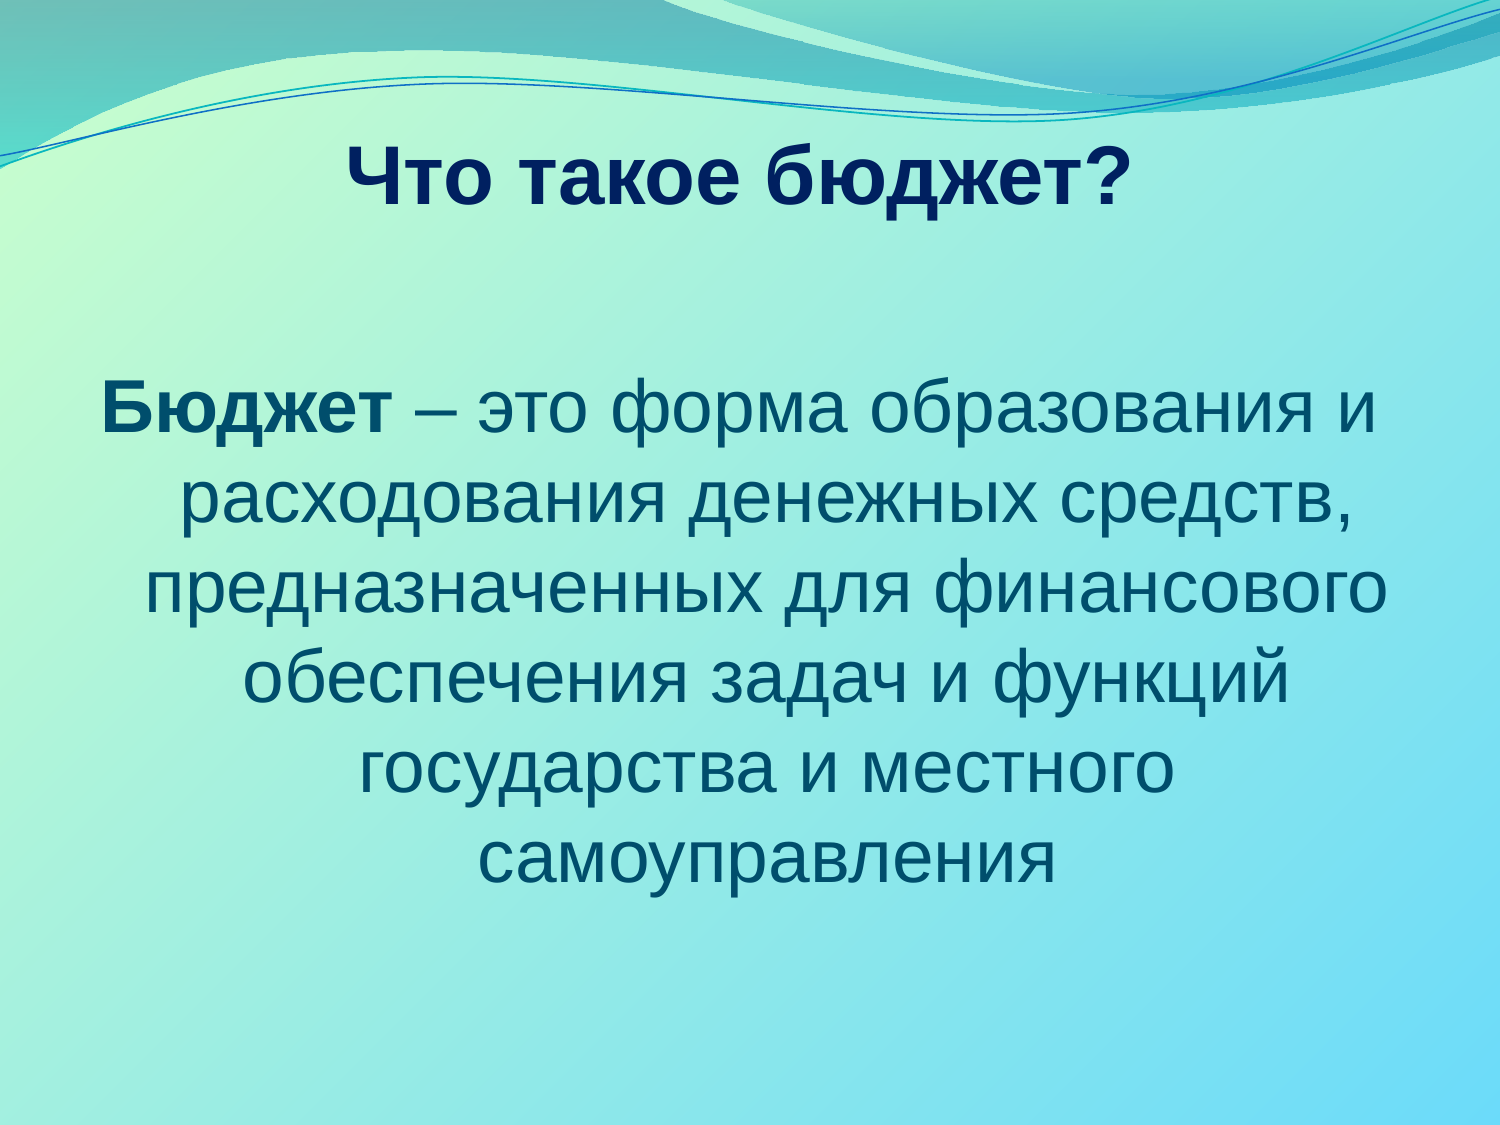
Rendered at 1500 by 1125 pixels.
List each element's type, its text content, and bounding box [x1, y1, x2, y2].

text_box Бюджет – это форма образования и расходования денежных средств, предназначенных для финансового обеспечения задач и функций государства и местного самоуправления [64, 349, 1415, 923]
text_box Что такое бюджет? [64, 113, 1415, 242]
